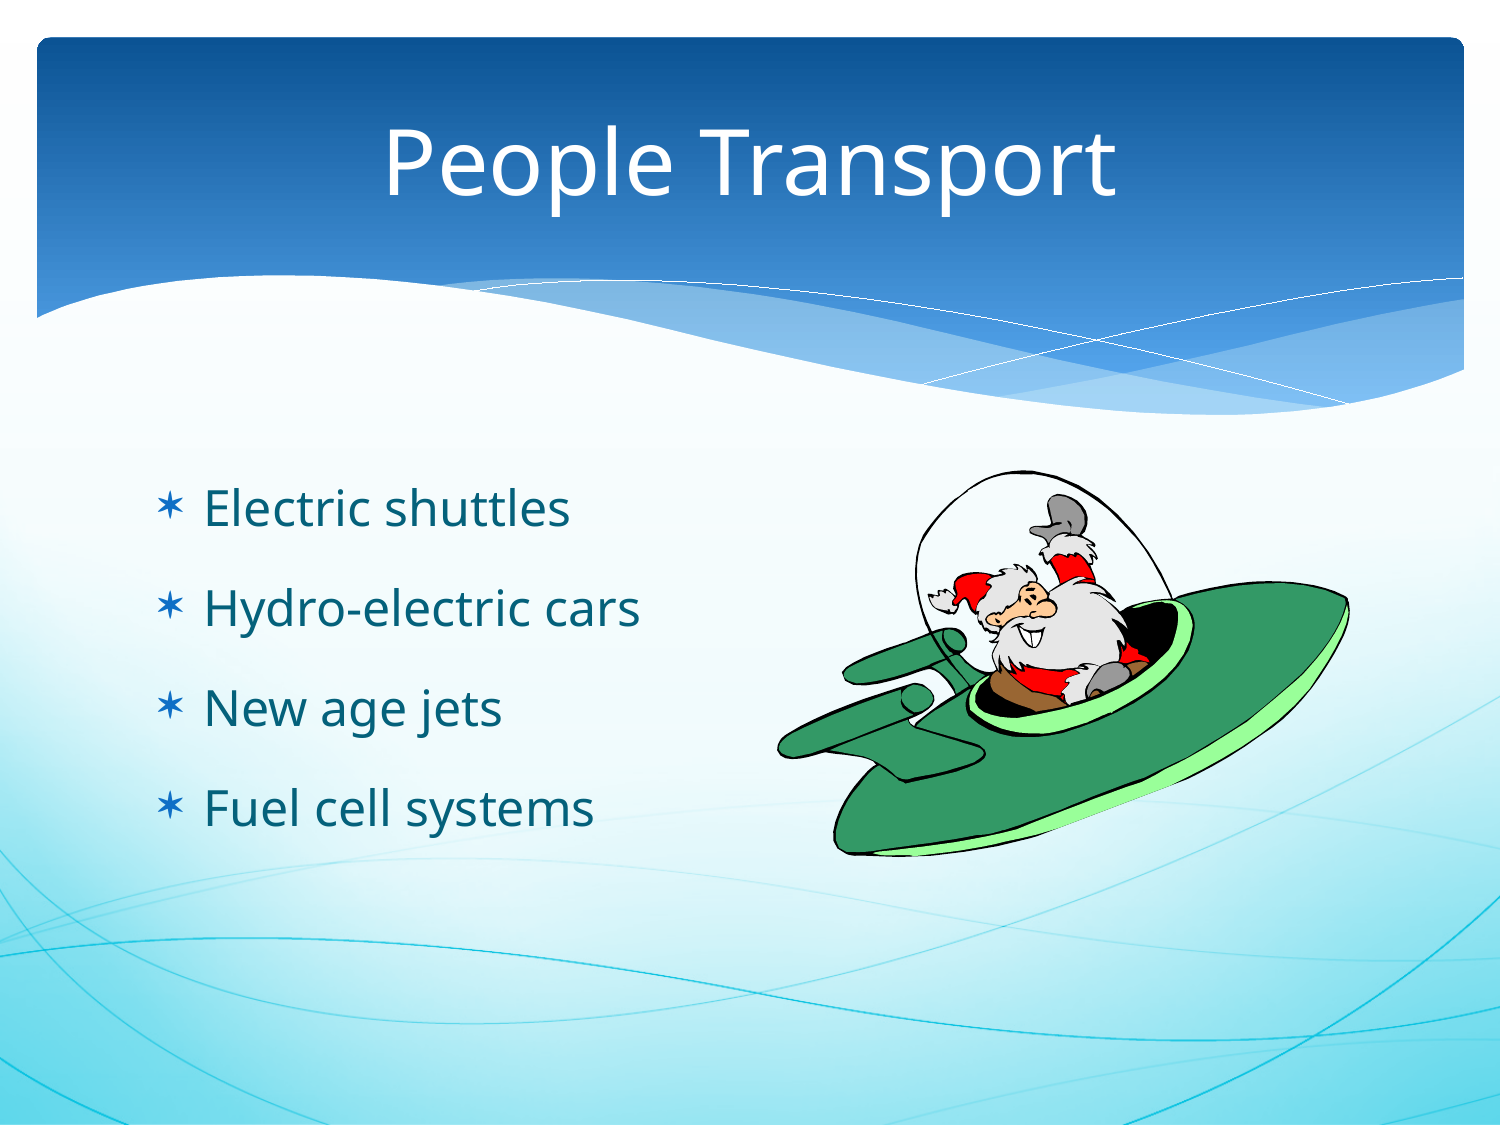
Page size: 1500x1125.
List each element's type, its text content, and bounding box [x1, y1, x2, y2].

title People Transport [75, 55, 1425, 261]
list Electric shuttles Hydro-electric cars New age jets Fuel cell systems [143, 438, 750, 1005]
picture [737, 455, 1343, 823]
